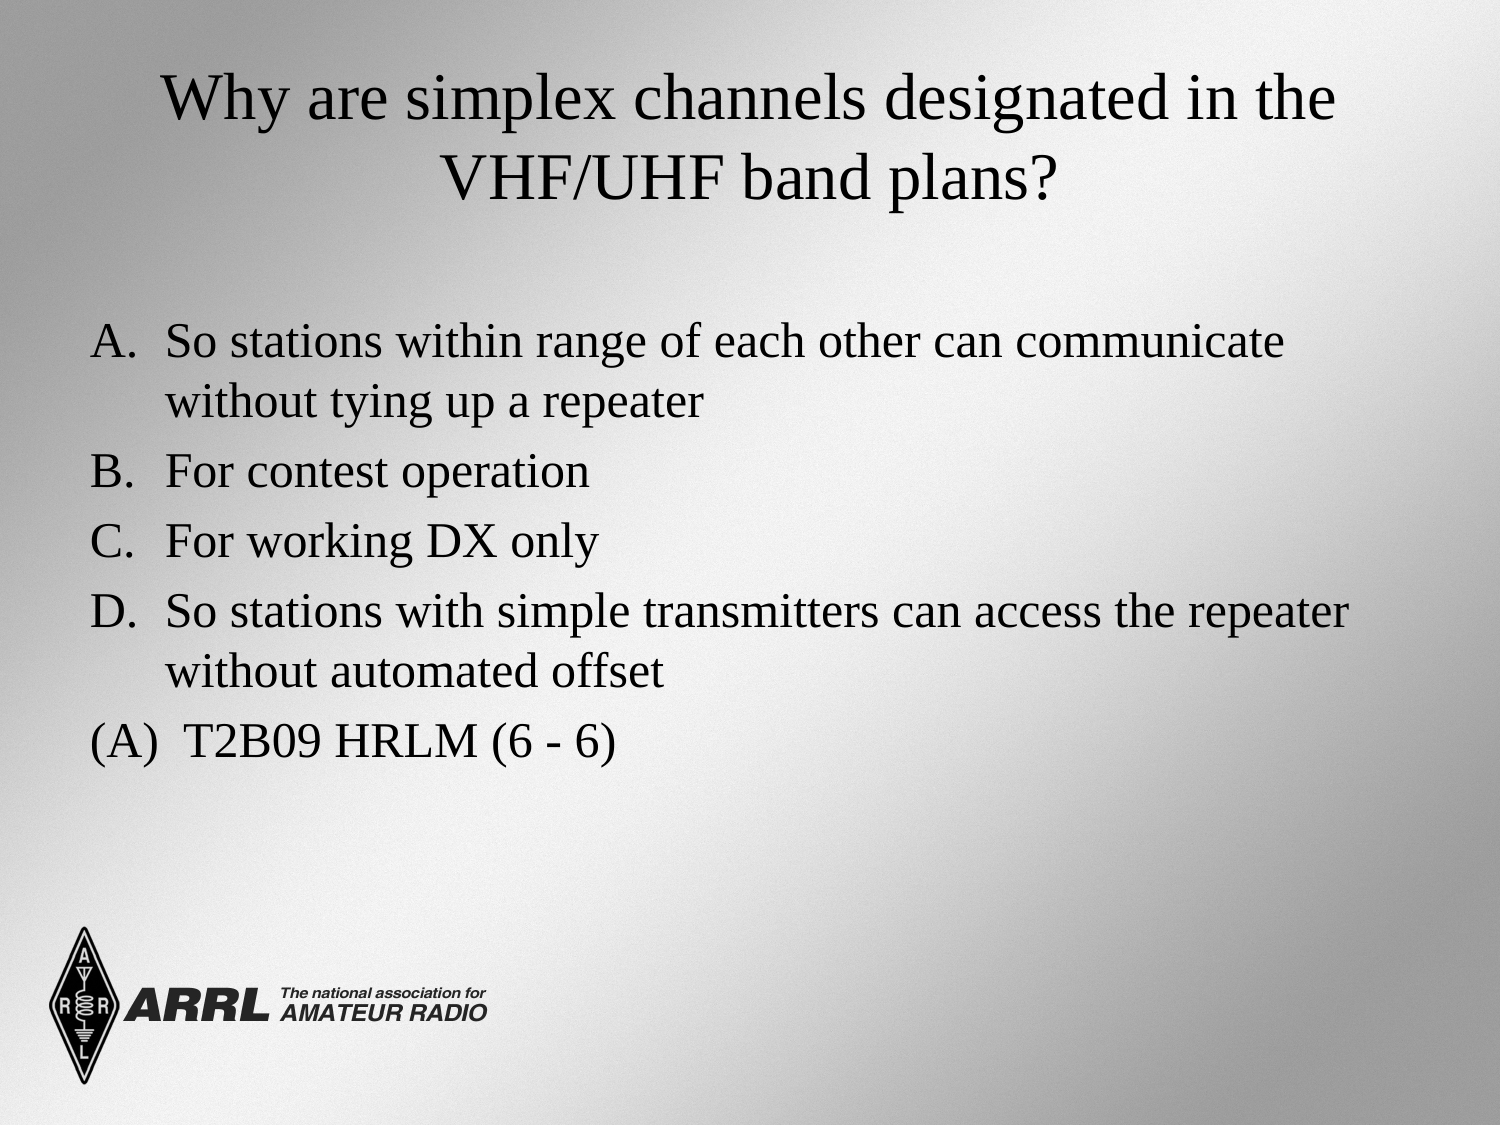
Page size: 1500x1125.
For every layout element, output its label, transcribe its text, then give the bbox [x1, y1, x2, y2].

title Why are simplex channels designated in the VHF/UHF band plans? [75, 45, 1425, 233]
picture [0, 0, 1500, 1125]
list So stations within range of each other can communicate without tying up a repeater For contest operation For working DX only So stations with simple transmitters can access the repeater without automated offset (A) T2B09 HRLM (6 - 6) [75, 299, 1425, 1005]
